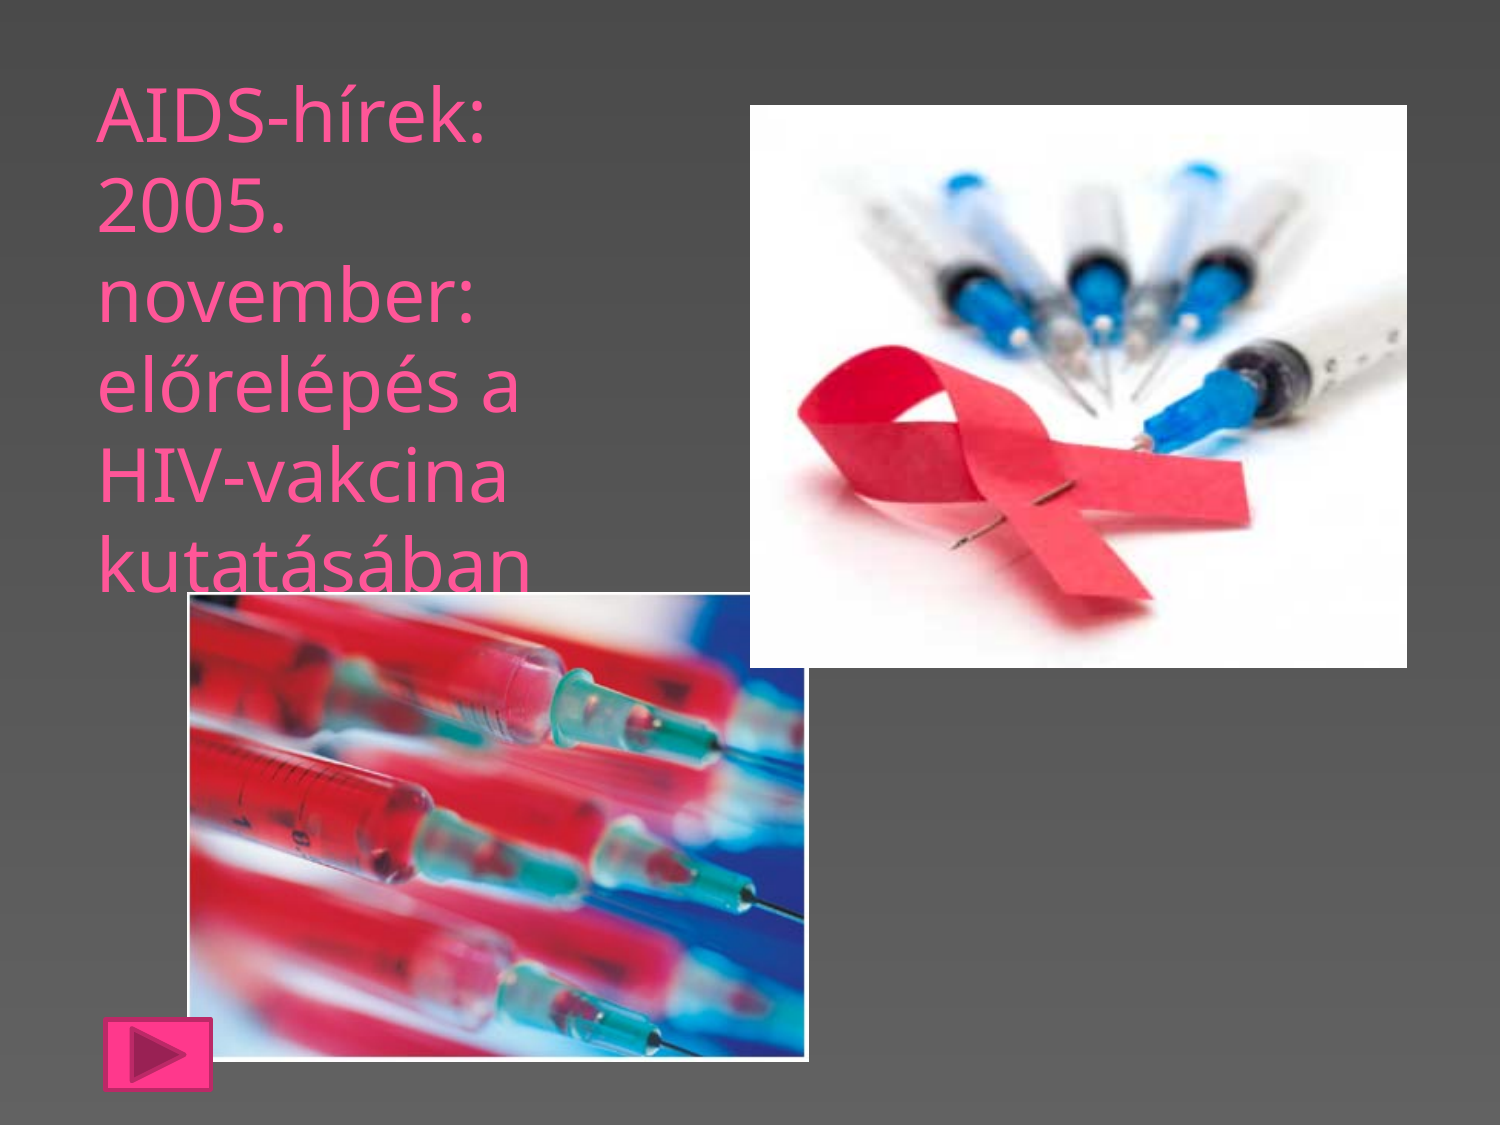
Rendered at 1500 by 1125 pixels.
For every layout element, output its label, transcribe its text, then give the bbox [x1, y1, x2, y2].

text_box [103, 1017, 213, 1092]
list AIDS-hírek: 2005. november: előrelépés a HIV-vakcina kutatásában [82, 60, 587, 1036]
picture [749, 105, 1407, 669]
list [187, 592, 809, 1062]
